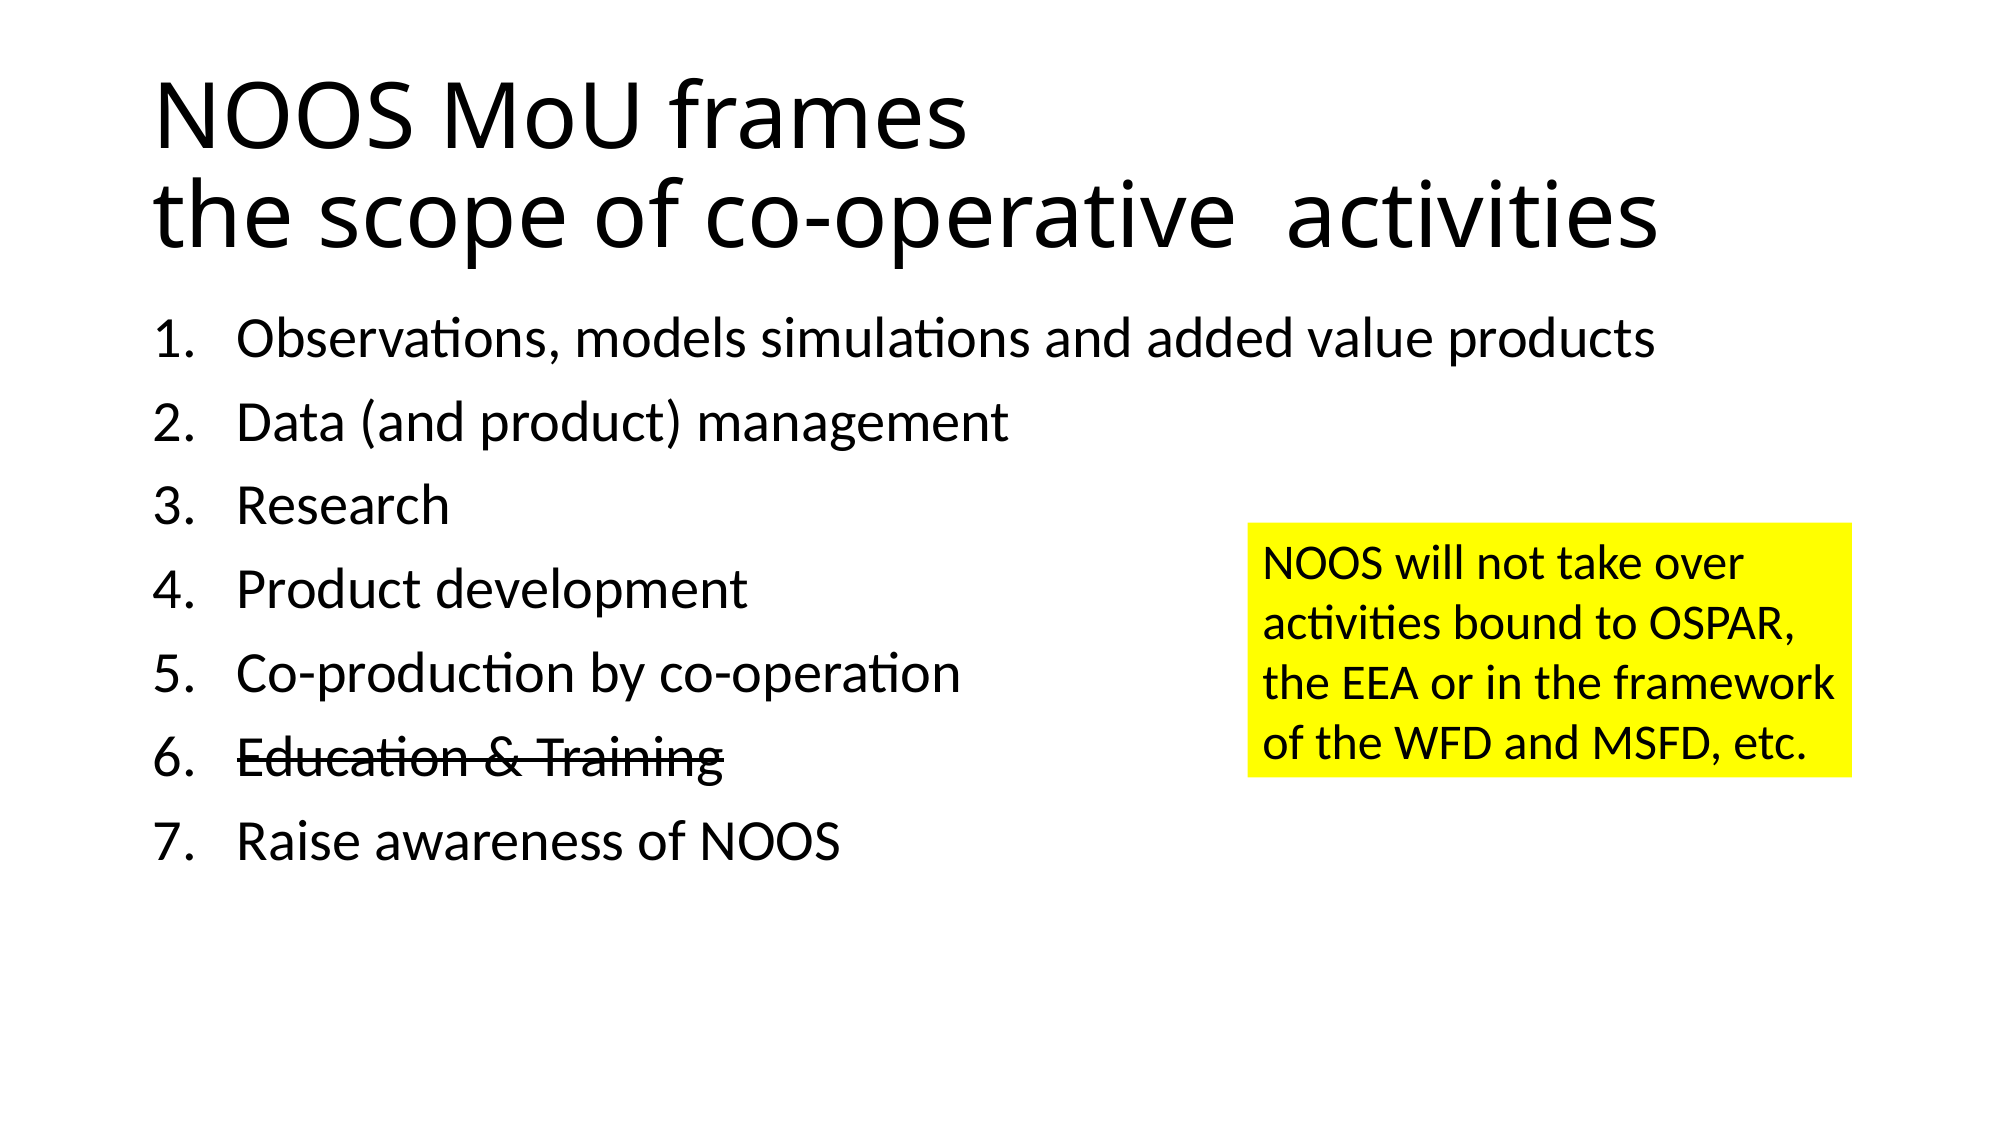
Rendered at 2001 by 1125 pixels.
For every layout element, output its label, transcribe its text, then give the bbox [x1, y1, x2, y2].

title NOOS MoU frames the scope of co-operative activities [137, 59, 1863, 278]
list Observations, models simulations and added value products Data (and product) management Research Product development Co-production by co-operation Education & Training Raise awareness of NOOS [137, 299, 1863, 1014]
text_box NOOS will not take over activities bound to OSPAR, the EEA or in the framework of the WFD and MSFD, etc. [1247, 522, 1852, 778]
